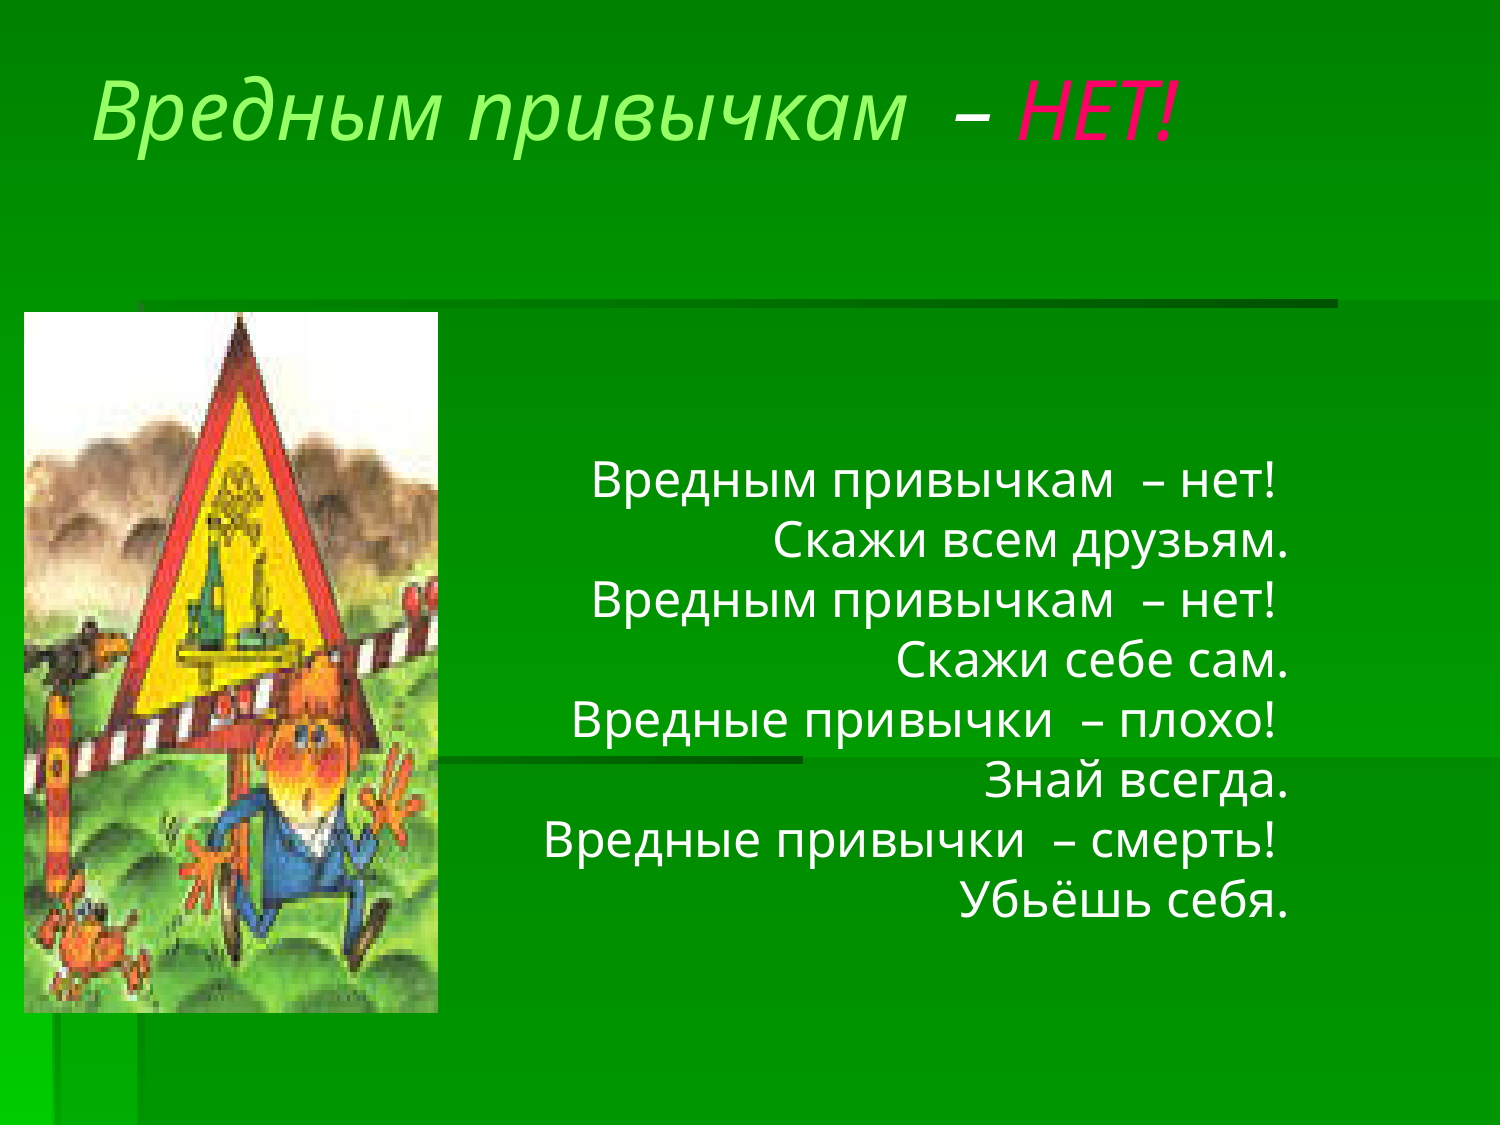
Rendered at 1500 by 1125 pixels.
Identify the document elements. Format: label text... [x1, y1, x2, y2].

picture [24, 312, 438, 1013]
title Вредным привычкам – НЕТ! [74, 39, 1451, 276]
text_box Вредным привычкам – нет! Скажи всем друзьям. Вредным привычкам – нет! Скажи себе сам. Вредные привычки – плохо! Знай всегда. Вредные привычки – смерть! Убьёшь себя. [183, 260, 1306, 936]
